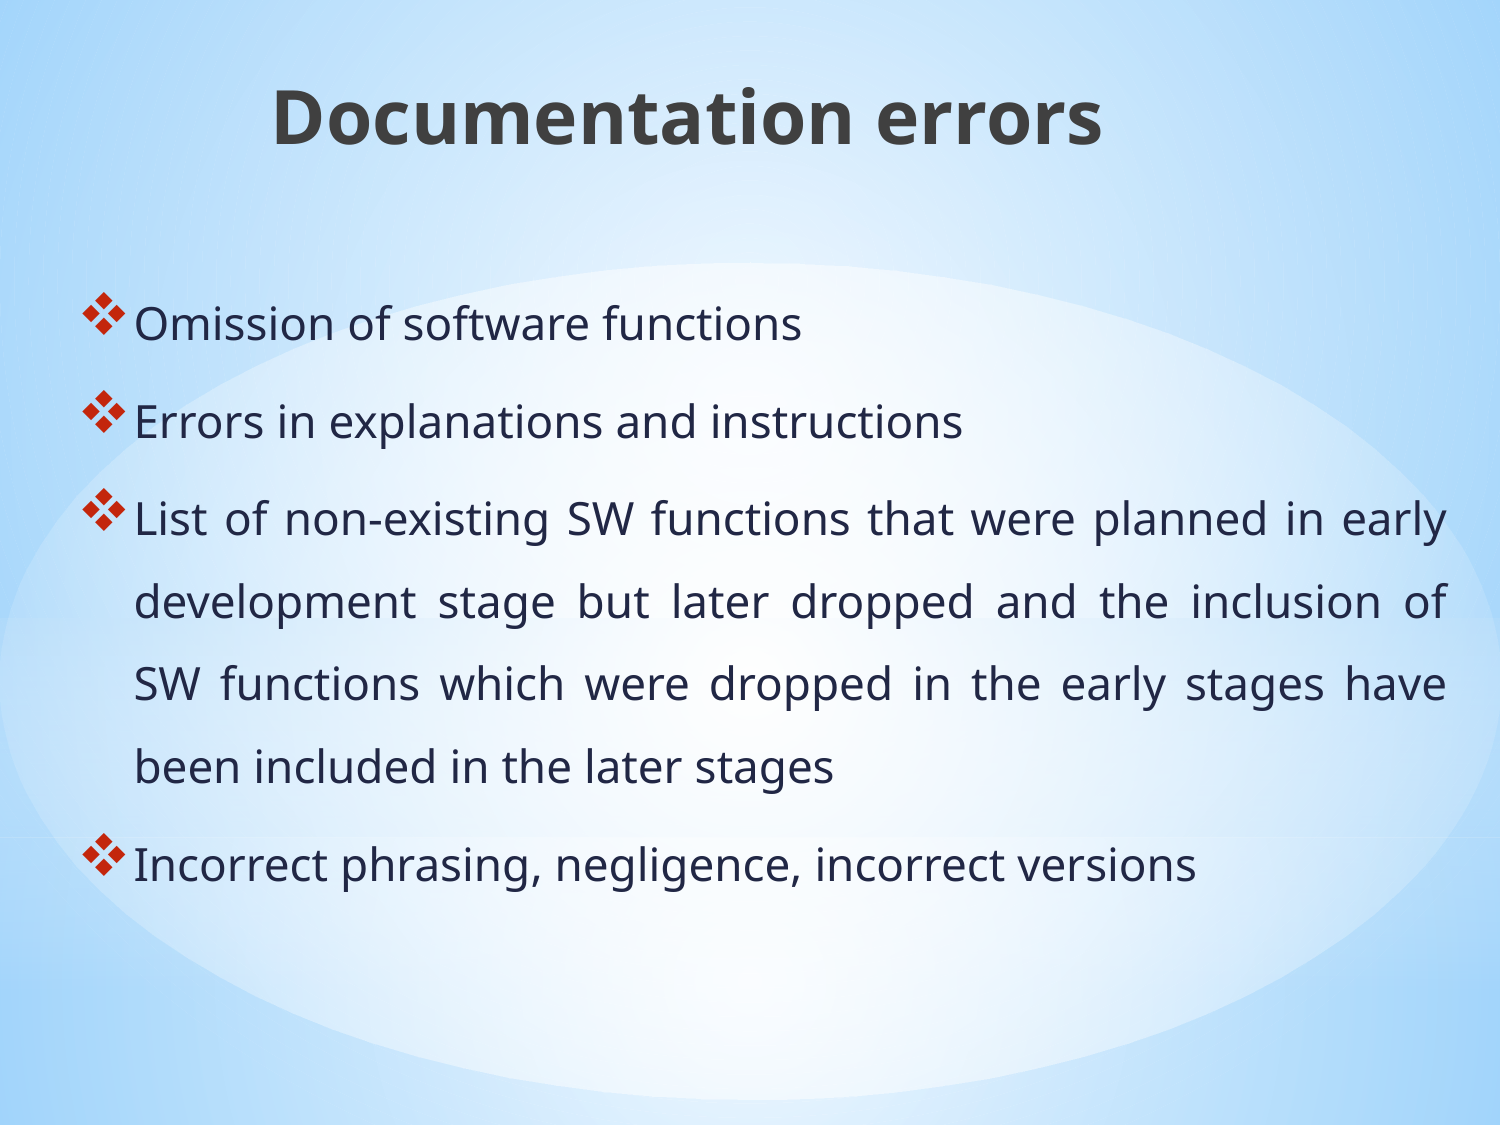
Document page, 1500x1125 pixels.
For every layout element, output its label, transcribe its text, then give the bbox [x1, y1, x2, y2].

text_box Omission of software functions Errors in explanations and instructions List of non-existing SW functions that were planned in early development stage but later dropped and the inclusion of SW functions which were dropped in the early stages have been included in the later stages Incorrect phrasing, negligence, incorrect versions [62, 259, 1463, 898]
text_box Documentation errors [112, 62, 1263, 168]
